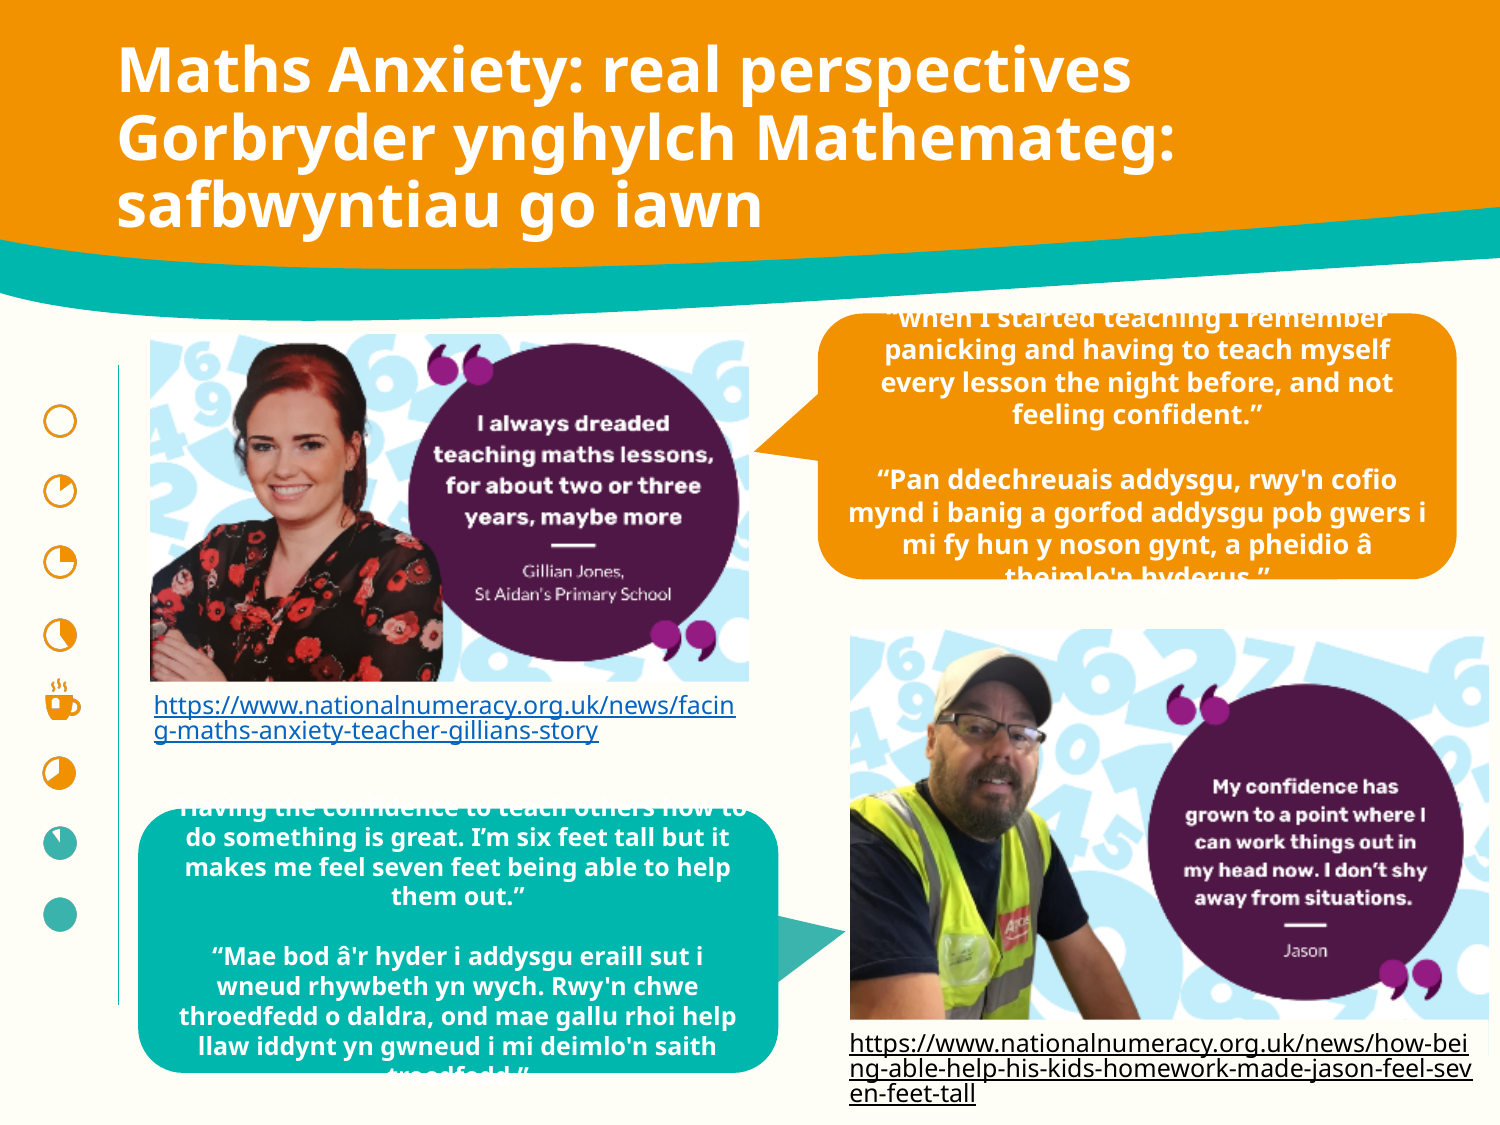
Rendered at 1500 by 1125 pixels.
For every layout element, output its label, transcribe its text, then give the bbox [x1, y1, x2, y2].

picture [39, 614, 81, 656]
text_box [139, 809, 847, 1072]
picture [39, 470, 81, 512]
picture [150, 334, 749, 718]
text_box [751, 314, 1456, 579]
picture [39, 400, 81, 442]
picture [39, 541, 81, 583]
picture [36, 672, 90, 726]
text_box https://www.nationalnumeracy.org.uk/news/how-being-able-help-his-kids-homework-made-jason-feel-seven-feet-tall [834, 1019, 1489, 1099]
picture [38, 752, 80, 794]
picture [850, 629, 1489, 1056]
text_box https://www.nationalnumeracy.org.uk/news/facing-maths-anxiety-teacher-gillians-story [138, 681, 757, 731]
picture [39, 822, 81, 864]
list Maths Anxiety: real perspectives Gorbryder ynghylch Mathemateg: safbwyntiau go iawn [101, 31, 1412, 222]
picture [39, 893, 81, 936]
